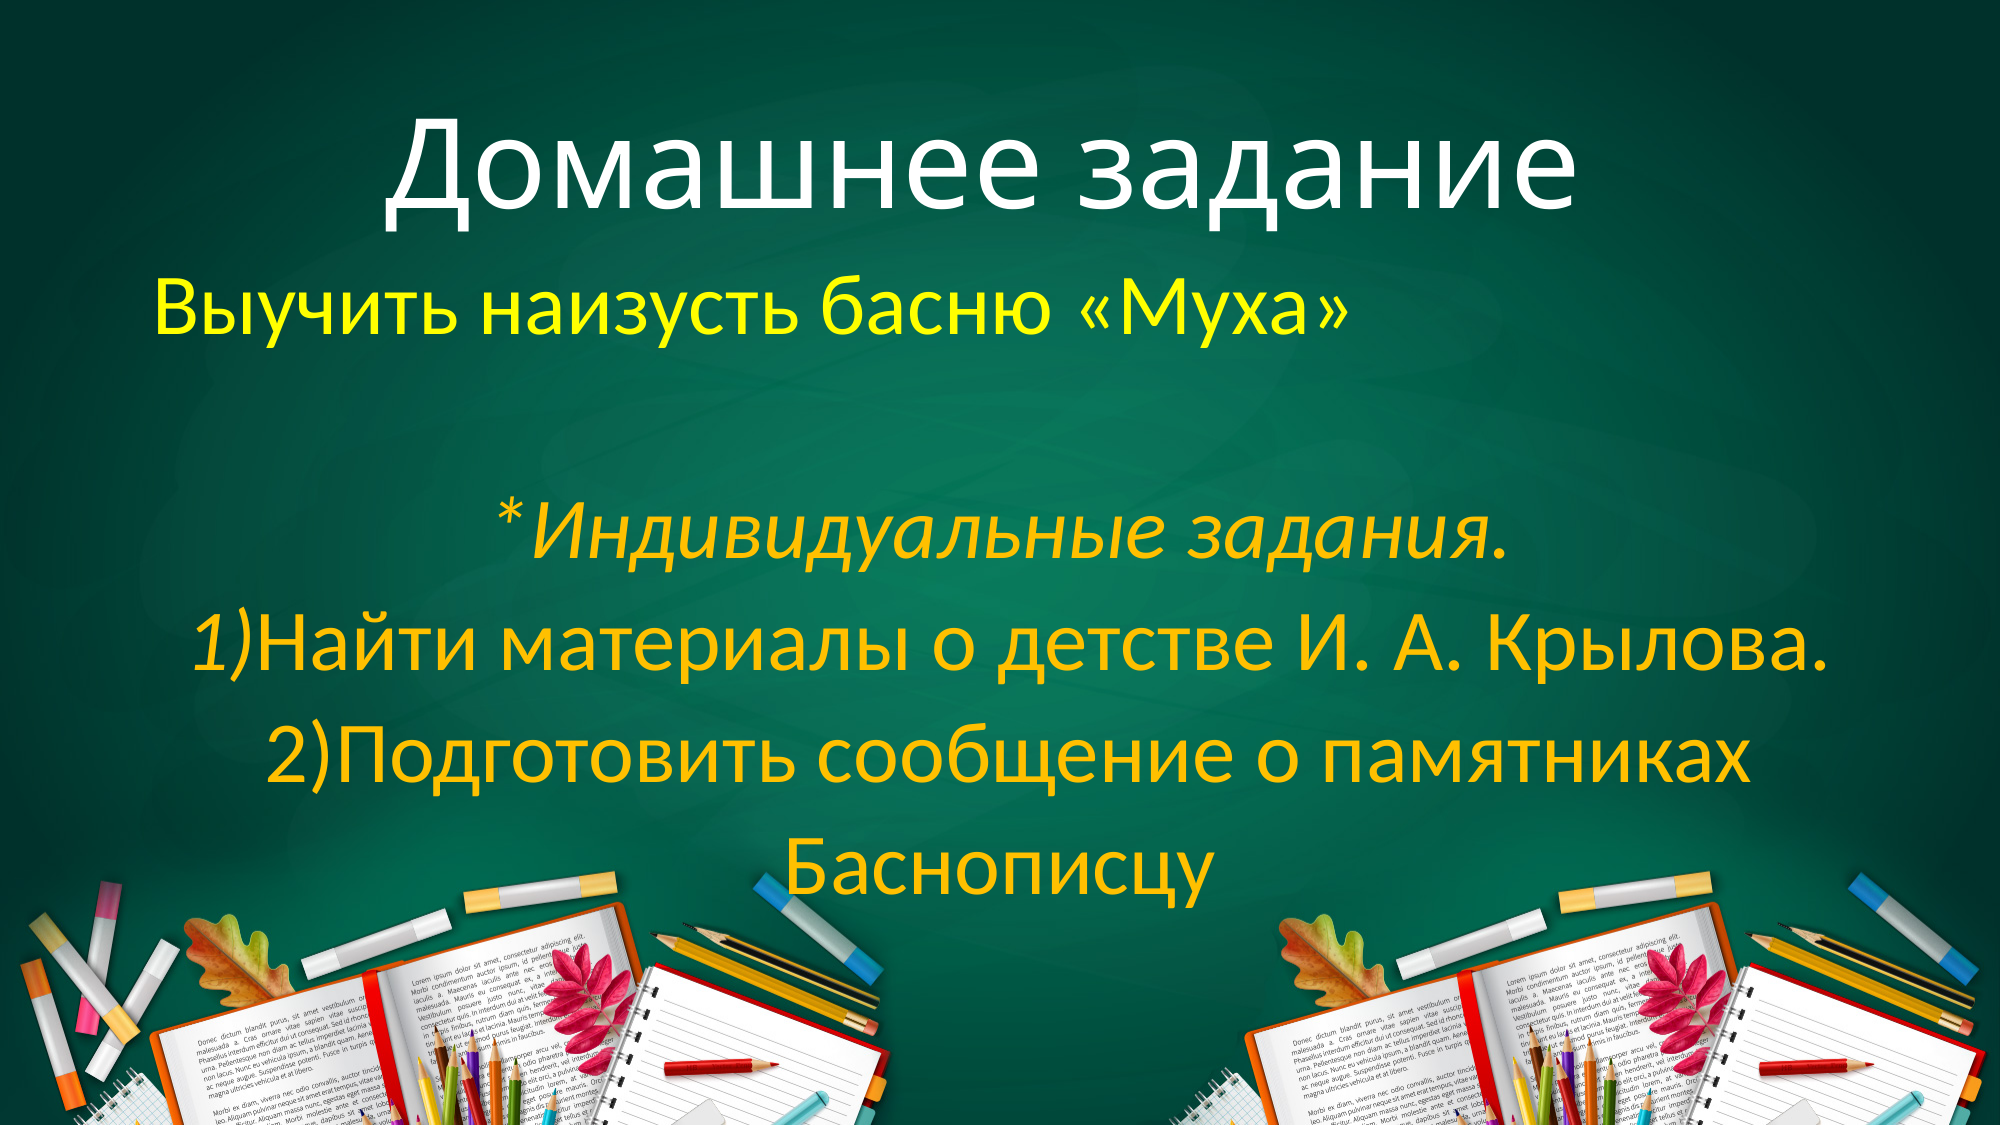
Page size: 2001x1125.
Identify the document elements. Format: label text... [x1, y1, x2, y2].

list Выучить наизусть басню «Муха» *Индивидуальные задания. 1)Найти материалы о детстве И. А. Крылова. 2)Подготовить сообщение о памятниках Баснописцу [137, 251, 1863, 1014]
picture [0, 0, 2000, 1125]
title Домашнее задание [137, 59, 1863, 251]
